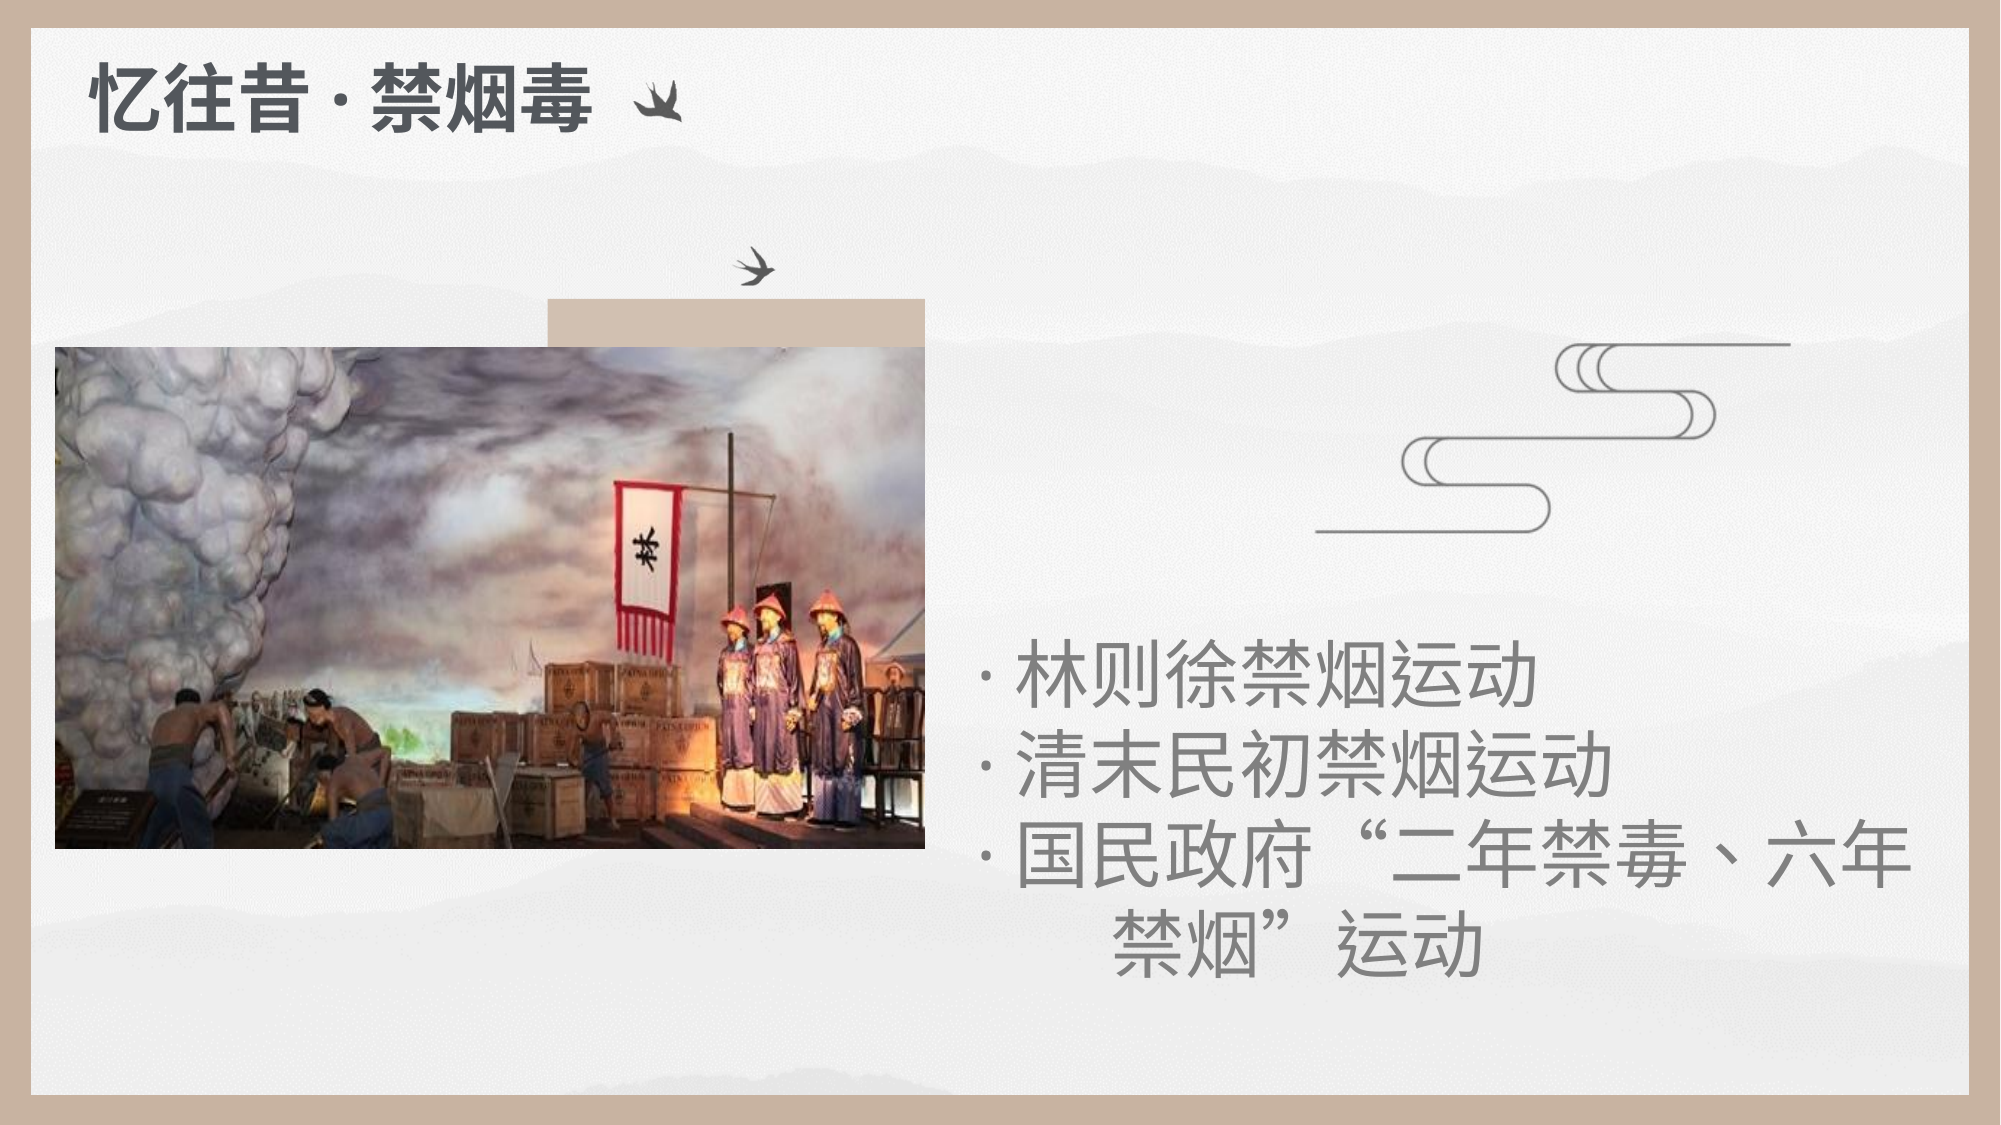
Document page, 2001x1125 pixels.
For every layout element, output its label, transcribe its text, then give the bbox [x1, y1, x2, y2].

picture [31, 28, 1969, 1095]
text_box [547, 298, 926, 681]
text_box ·林则徐禁烟运动 ·清末民初禁烟运动 ·国民政府“二年禁毒、六年 禁烟”运动 [961, 619, 1972, 995]
text_box 忆往昔·禁烟毒 [31, 43, 651, 149]
